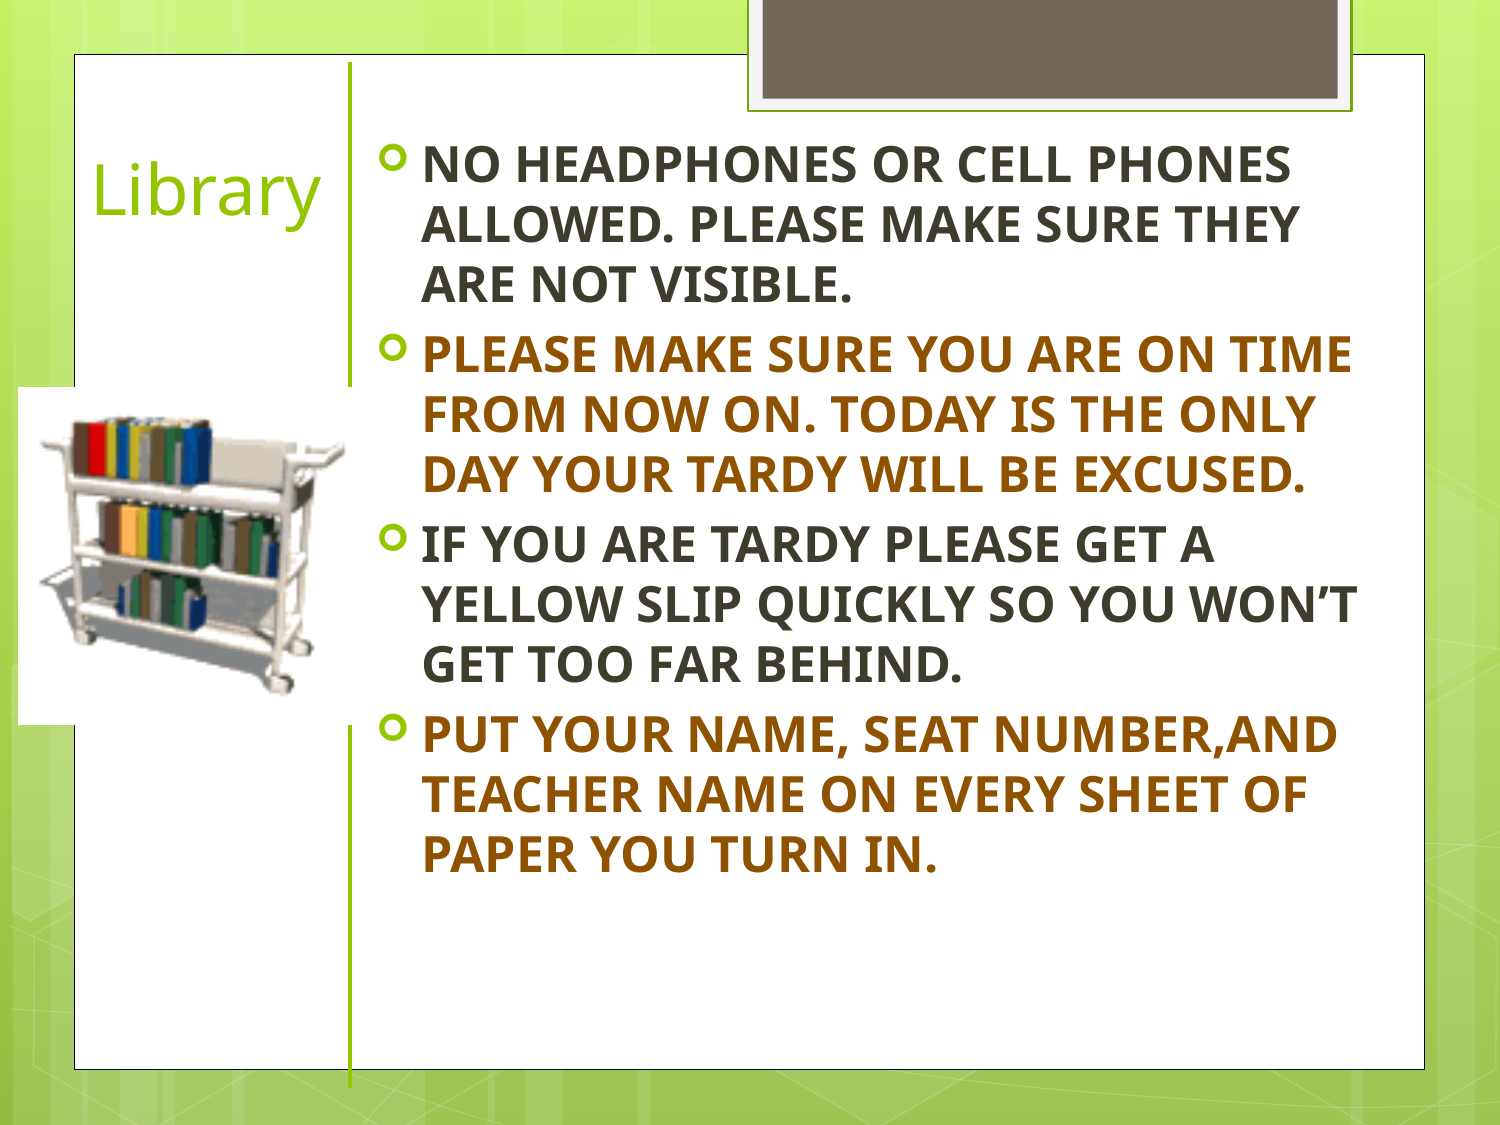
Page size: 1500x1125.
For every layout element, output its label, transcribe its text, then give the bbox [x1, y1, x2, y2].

picture [18, 387, 357, 726]
list NO HEADPHONES OR CELL PHONES ALLOWED. PLEASE MAKE SURE THEY ARE NOT VISIBLE. PLEASE MAKE SURE YOU ARE ON TIME FROM NOW ON. TODAY IS THE ONLY DAY YOUR TARDY WILL BE EXCUSED. IF YOU ARE TARDY PLEASE GET A YELLOW SLIP QUICKLY SO YOU WON’T GET TOO FAR BEHIND. PUT YOUR NAME, SEAT NUMBER,AND TEACHER NAME ON EVERY SHEET OF PAPER YOU TURN IN. [354, 125, 1425, 1063]
title Library [75, 137, 345, 238]
